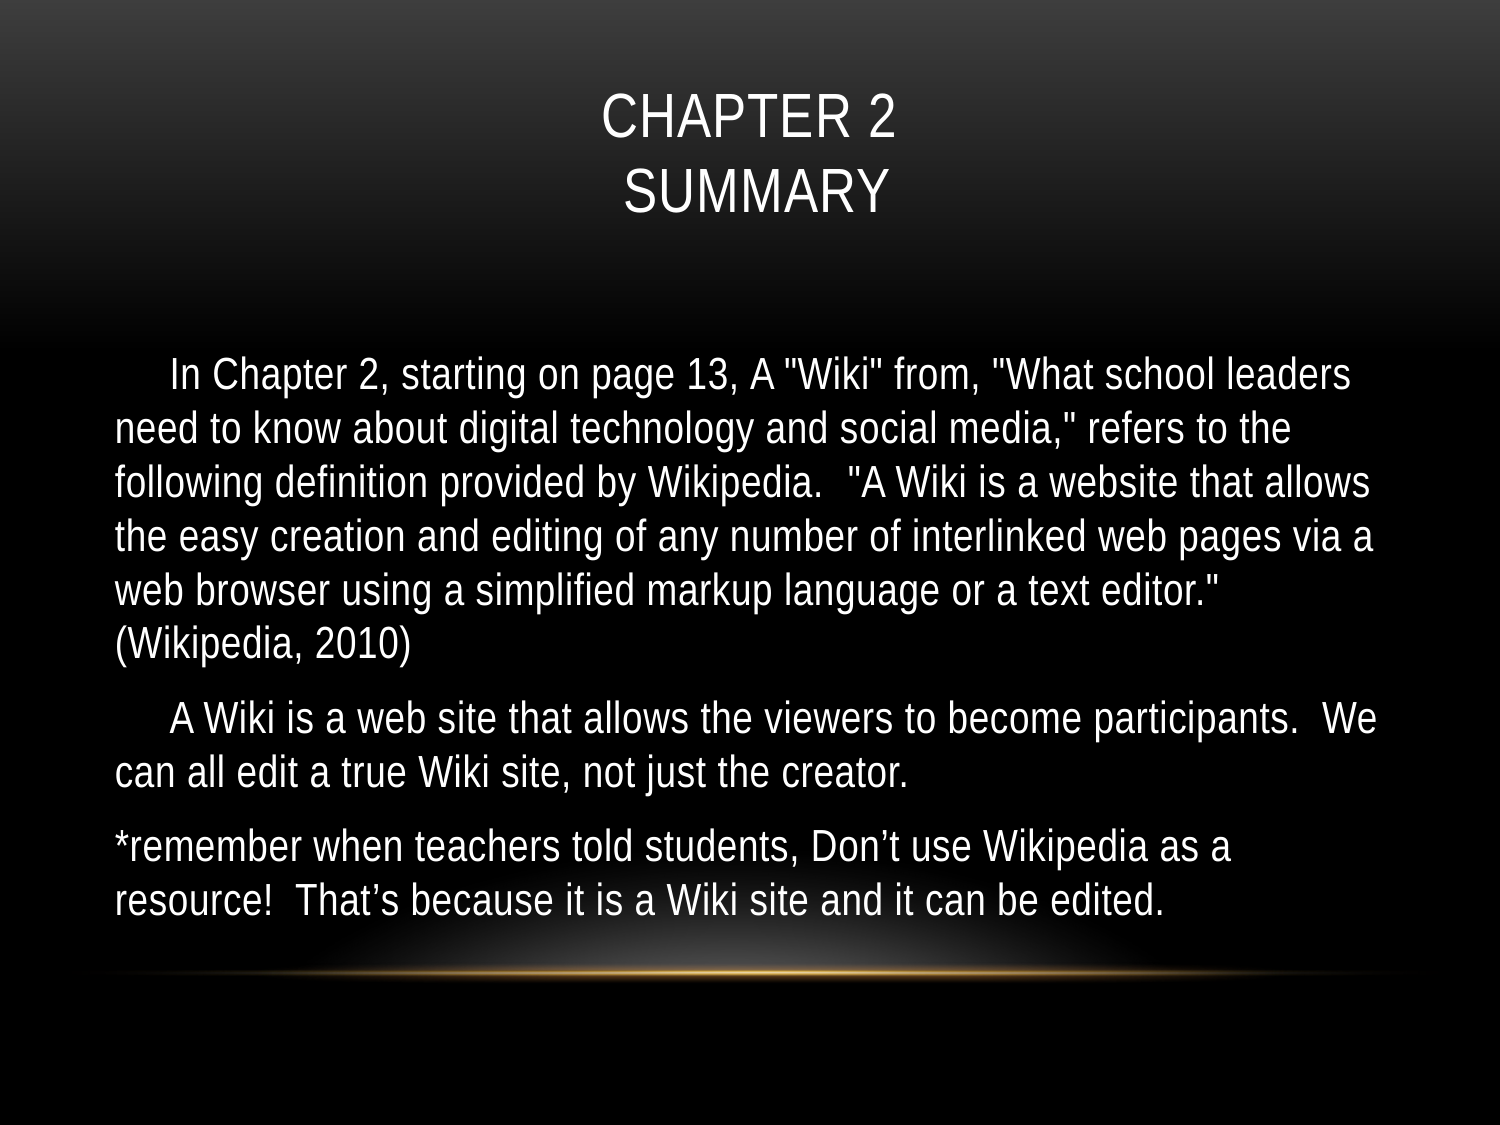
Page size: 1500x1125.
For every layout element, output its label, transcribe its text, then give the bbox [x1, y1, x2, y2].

list In Chapter 2, starting on page 13, A "Wiki" from, "What school leaders need to know about digital technology and social media," refers to the following definition provided by Wikipedia. "A Wiki is a website that allows the easy creation and editing of any number of interlinked web pages via a web browser using a simplified markup language or a text editor." (Wikipedia, 2010) A Wiki is a web site that allows the viewers to become participants. We can all edit a true Wiki site, not just the creator. *remember when teachers told students, Don’t use Wikipedia as a resource! That’s because it is a Wiki site and it can be edited. [99, 262, 1400, 938]
title Chapter 2 Summary [99, 45, 1400, 233]
picture [0, 0, 1500, 1125]
